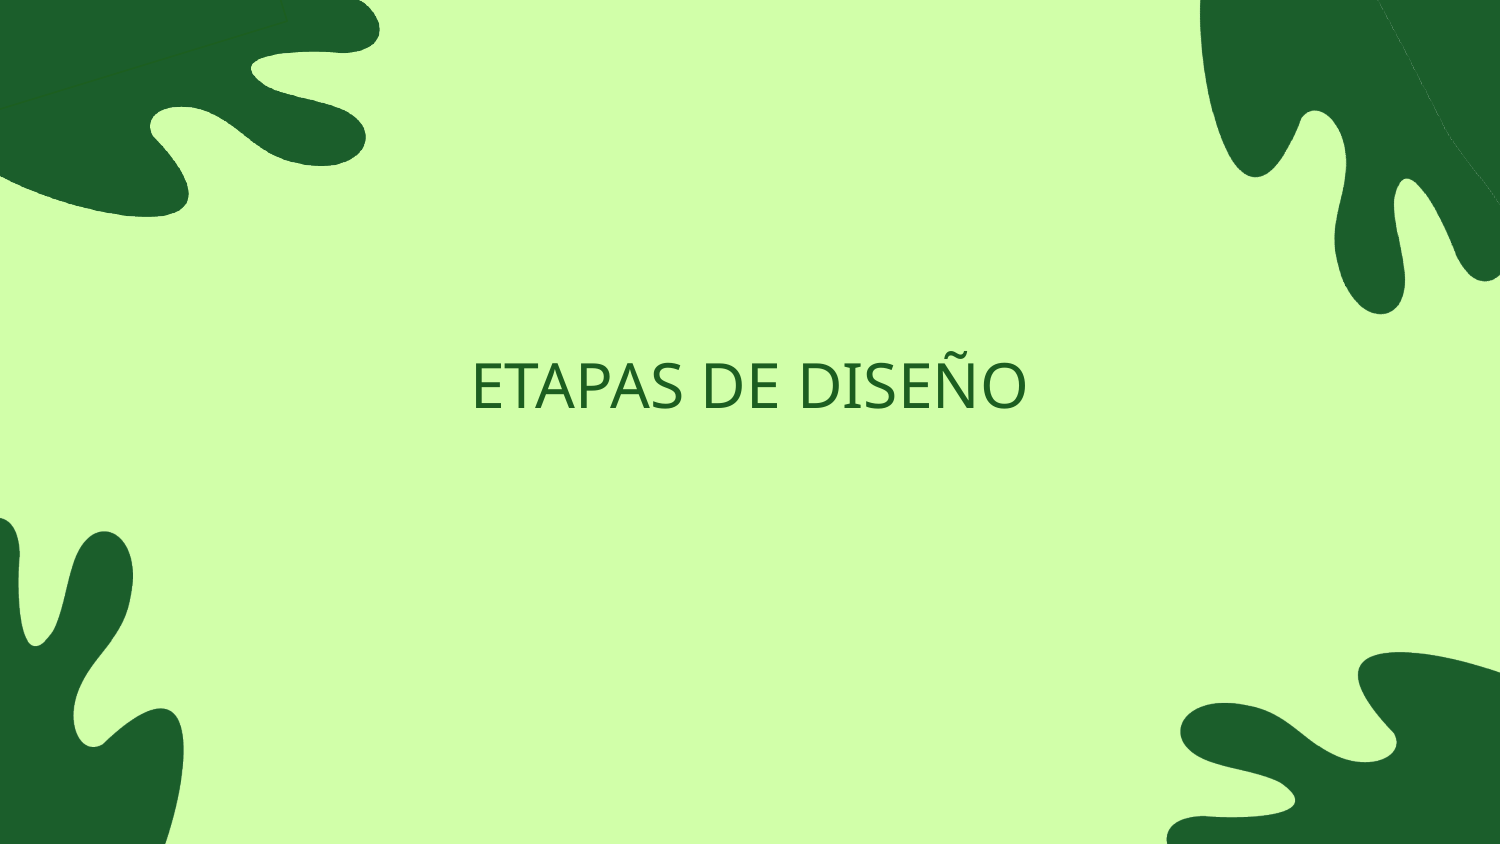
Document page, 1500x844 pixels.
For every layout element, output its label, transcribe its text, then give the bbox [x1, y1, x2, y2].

picture [0, 0, 397, 237]
picture [1130, 0, 1500, 382]
title ETAPAS DE DISEÑO [354, 381, 1146, 437]
picture [0, 501, 284, 844]
picture [1149, 630, 1500, 844]
